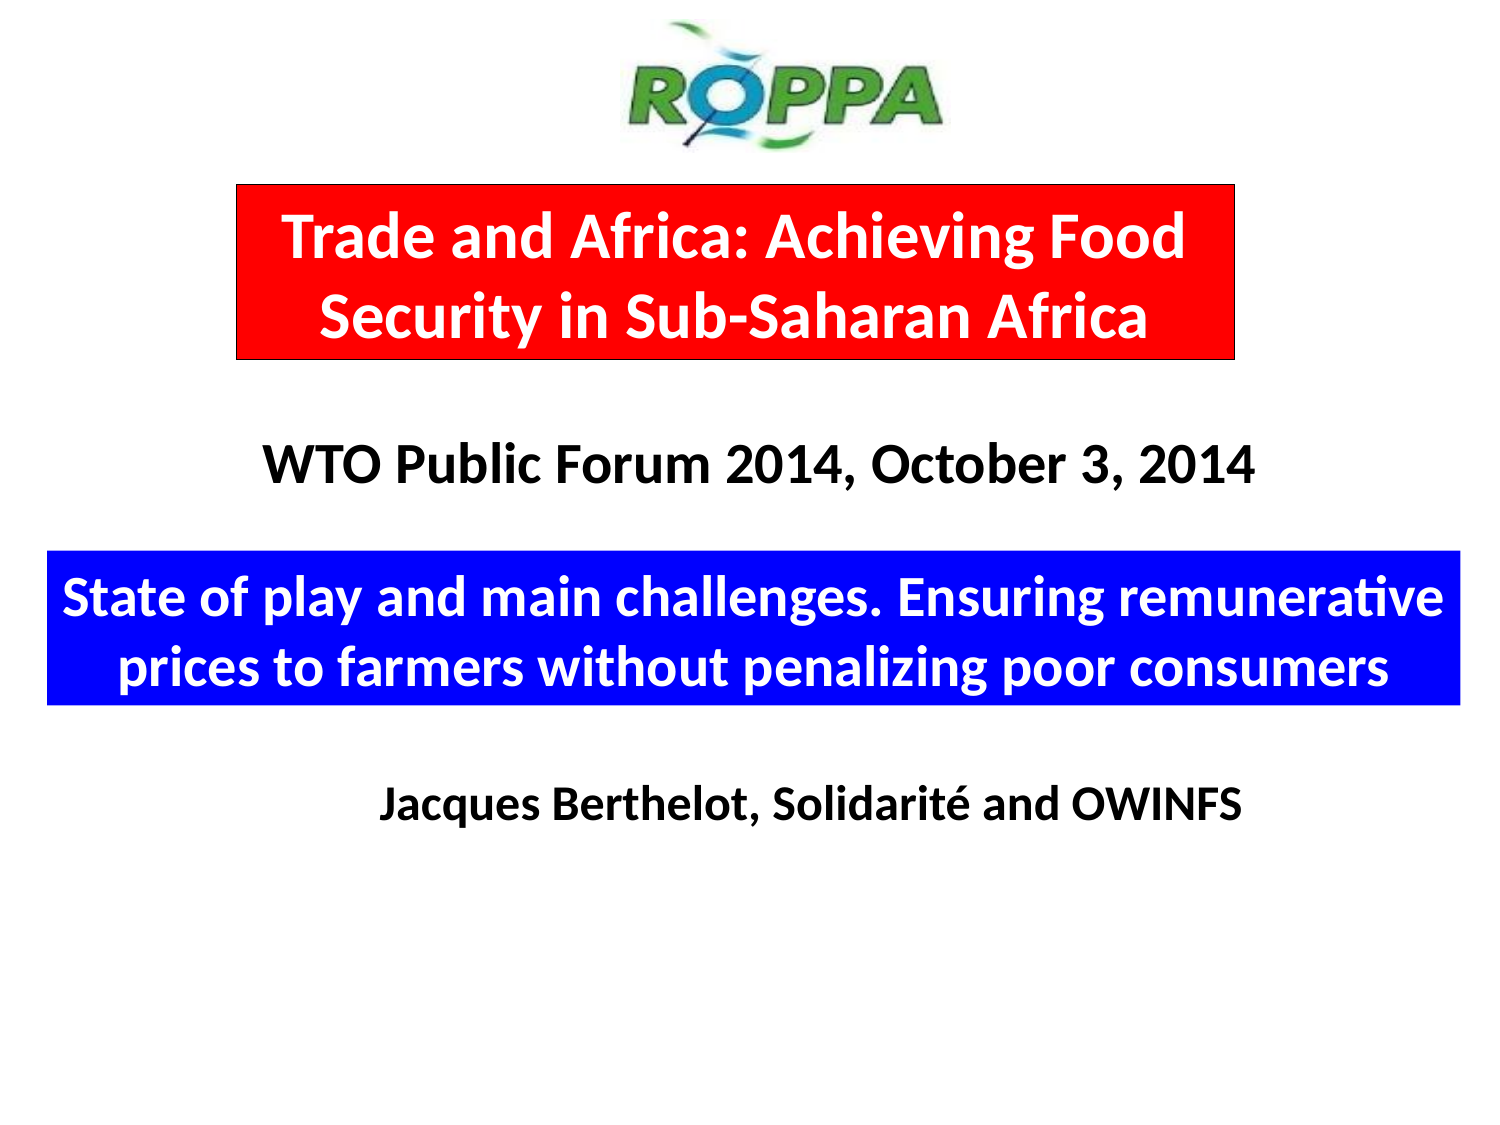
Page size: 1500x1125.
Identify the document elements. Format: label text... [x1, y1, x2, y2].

text_box Jacques Berthelot, Solidarité and OWINFS [364, 763, 1270, 838]
text_box Trade and Africa: Achieving Food Security in Sub-Saharan Africa [236, 184, 1235, 360]
text_box State of play and main challenges. Ensuring remunerative prices to farmers without penalizing poor consumers [47, 550, 1461, 706]
text_box WTO Public Forum 2014, October 3, 2014 [248, 417, 1272, 503]
picture [619, 18, 952, 154]
